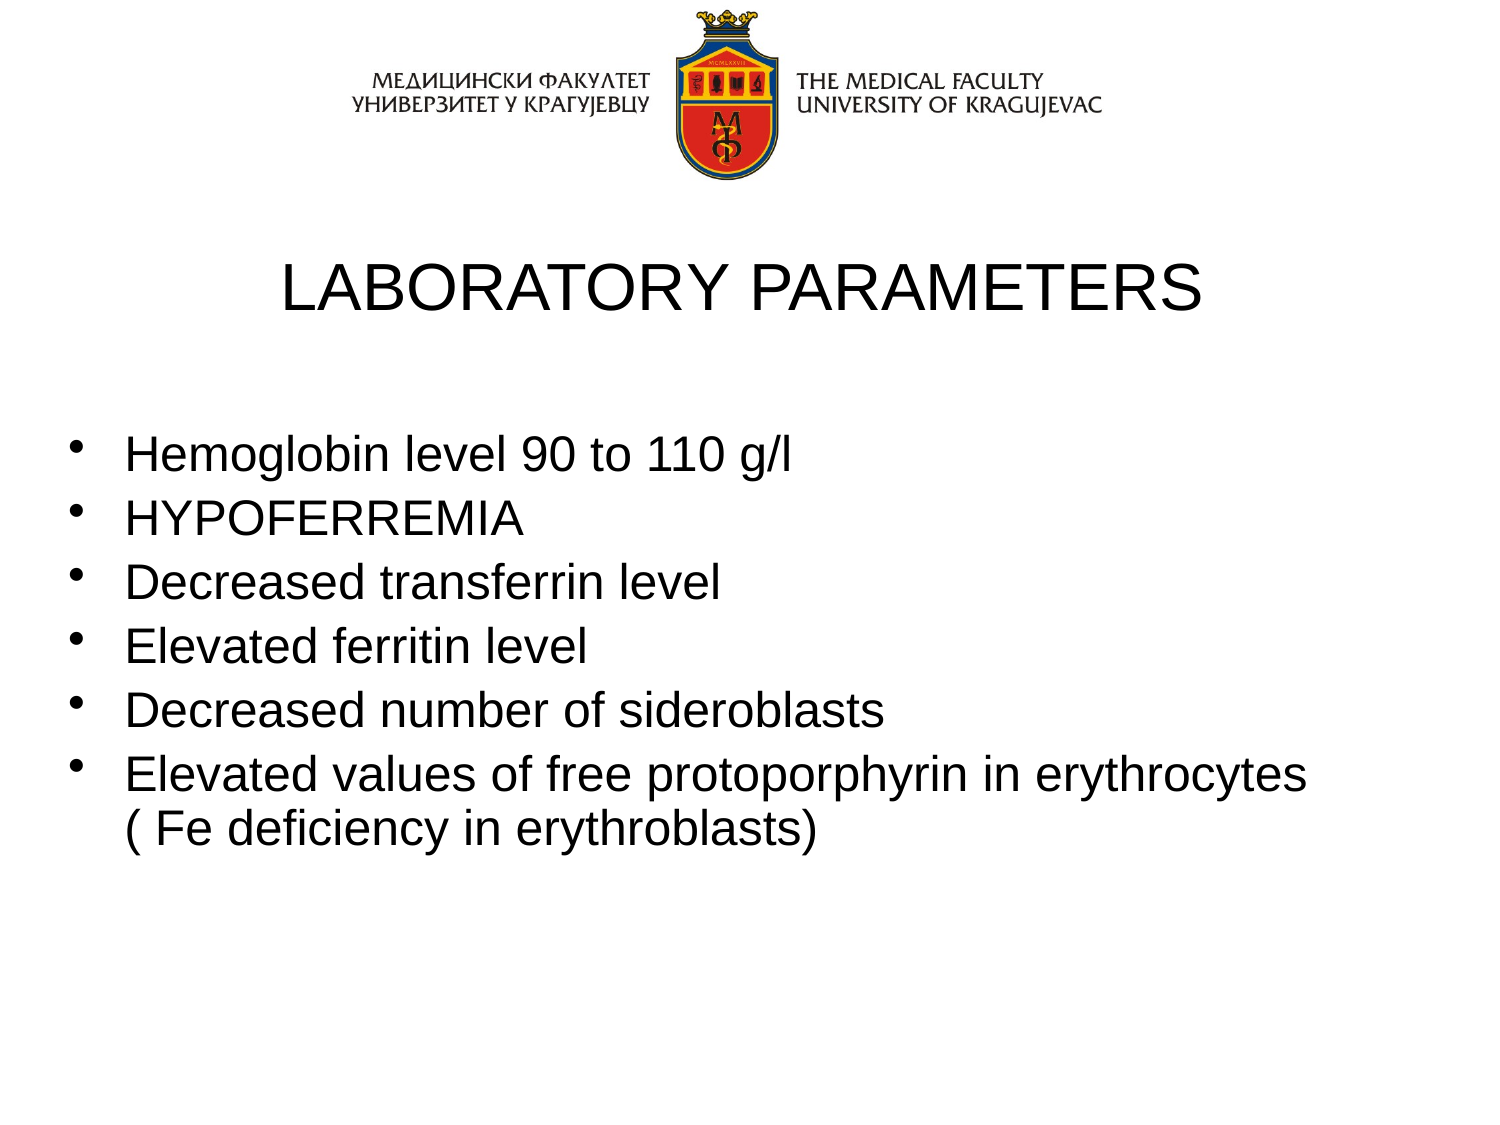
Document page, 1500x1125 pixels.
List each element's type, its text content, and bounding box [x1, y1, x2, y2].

title LABORATORY PARAMETERS [76, 267, 1427, 361]
list Hemoglobin level 90 to 110 g/l HYPOFERREMIA Decreased transferrin level Elevated ferritin level Decreased number of sideroblasts Elevated values of free protoporphyrin in erythrocytes ( Fe deficiency in erythroblasts) [53, 420, 1400, 1096]
picture [328, 0, 1125, 191]
